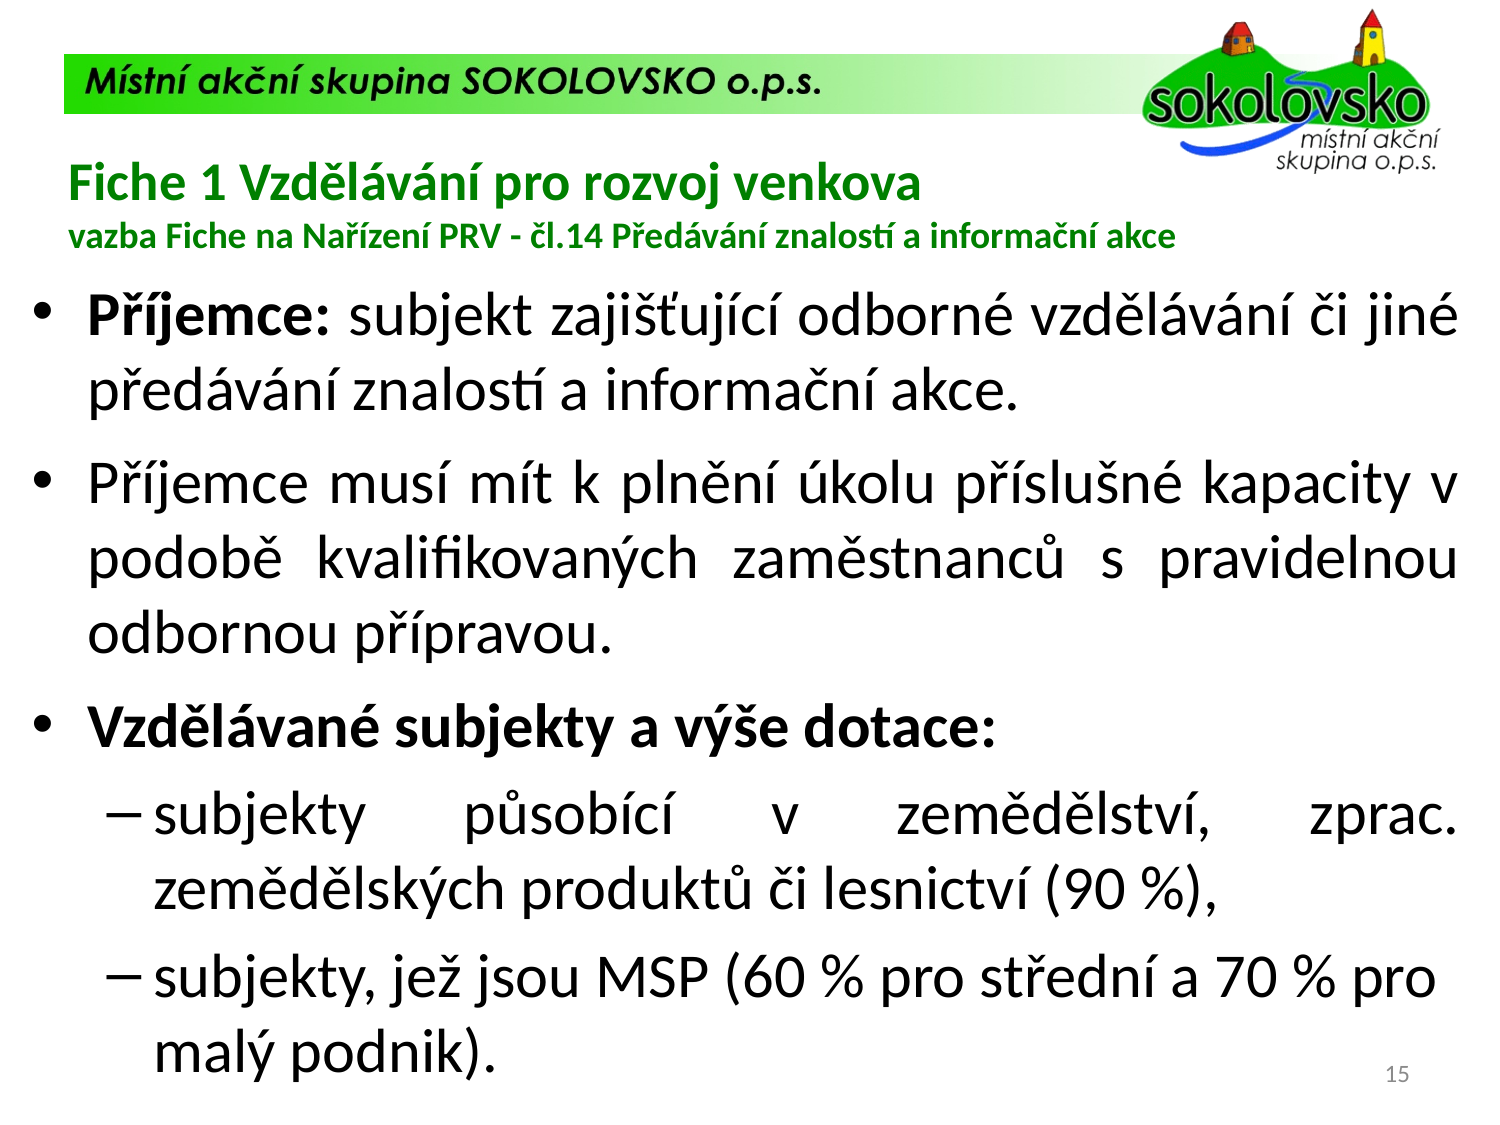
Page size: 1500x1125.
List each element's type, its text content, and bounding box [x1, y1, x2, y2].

slide_number 15 [1074, 1042, 1425, 1103]
picture [64, 0, 1455, 197]
list Příjemce: subjekt zajišťující odborné vzdělávání či jiné předávání znalostí a informační akce. Příjemce musí mít k plnění úkolu příslušné kapacity v podobě kvalifikovaných zaměstnanců s pravidelnou odbornou přípravou. Vzdělávané subjekty a výše dotace: subjekty působící v zemědělství, zprac. zemědělských produktů či lesnictví (90 %), subjekty, jež jsou MSP (60 % pro střední a 70 % pro malý podnik). [16, 265, 1476, 1116]
title Fiche 1 Vzdělávání pro rozvoj venkova vazba Fiche na Nařízení PRV - čl.14 Předávání znalostí a informační akce [53, 137, 1404, 265]
